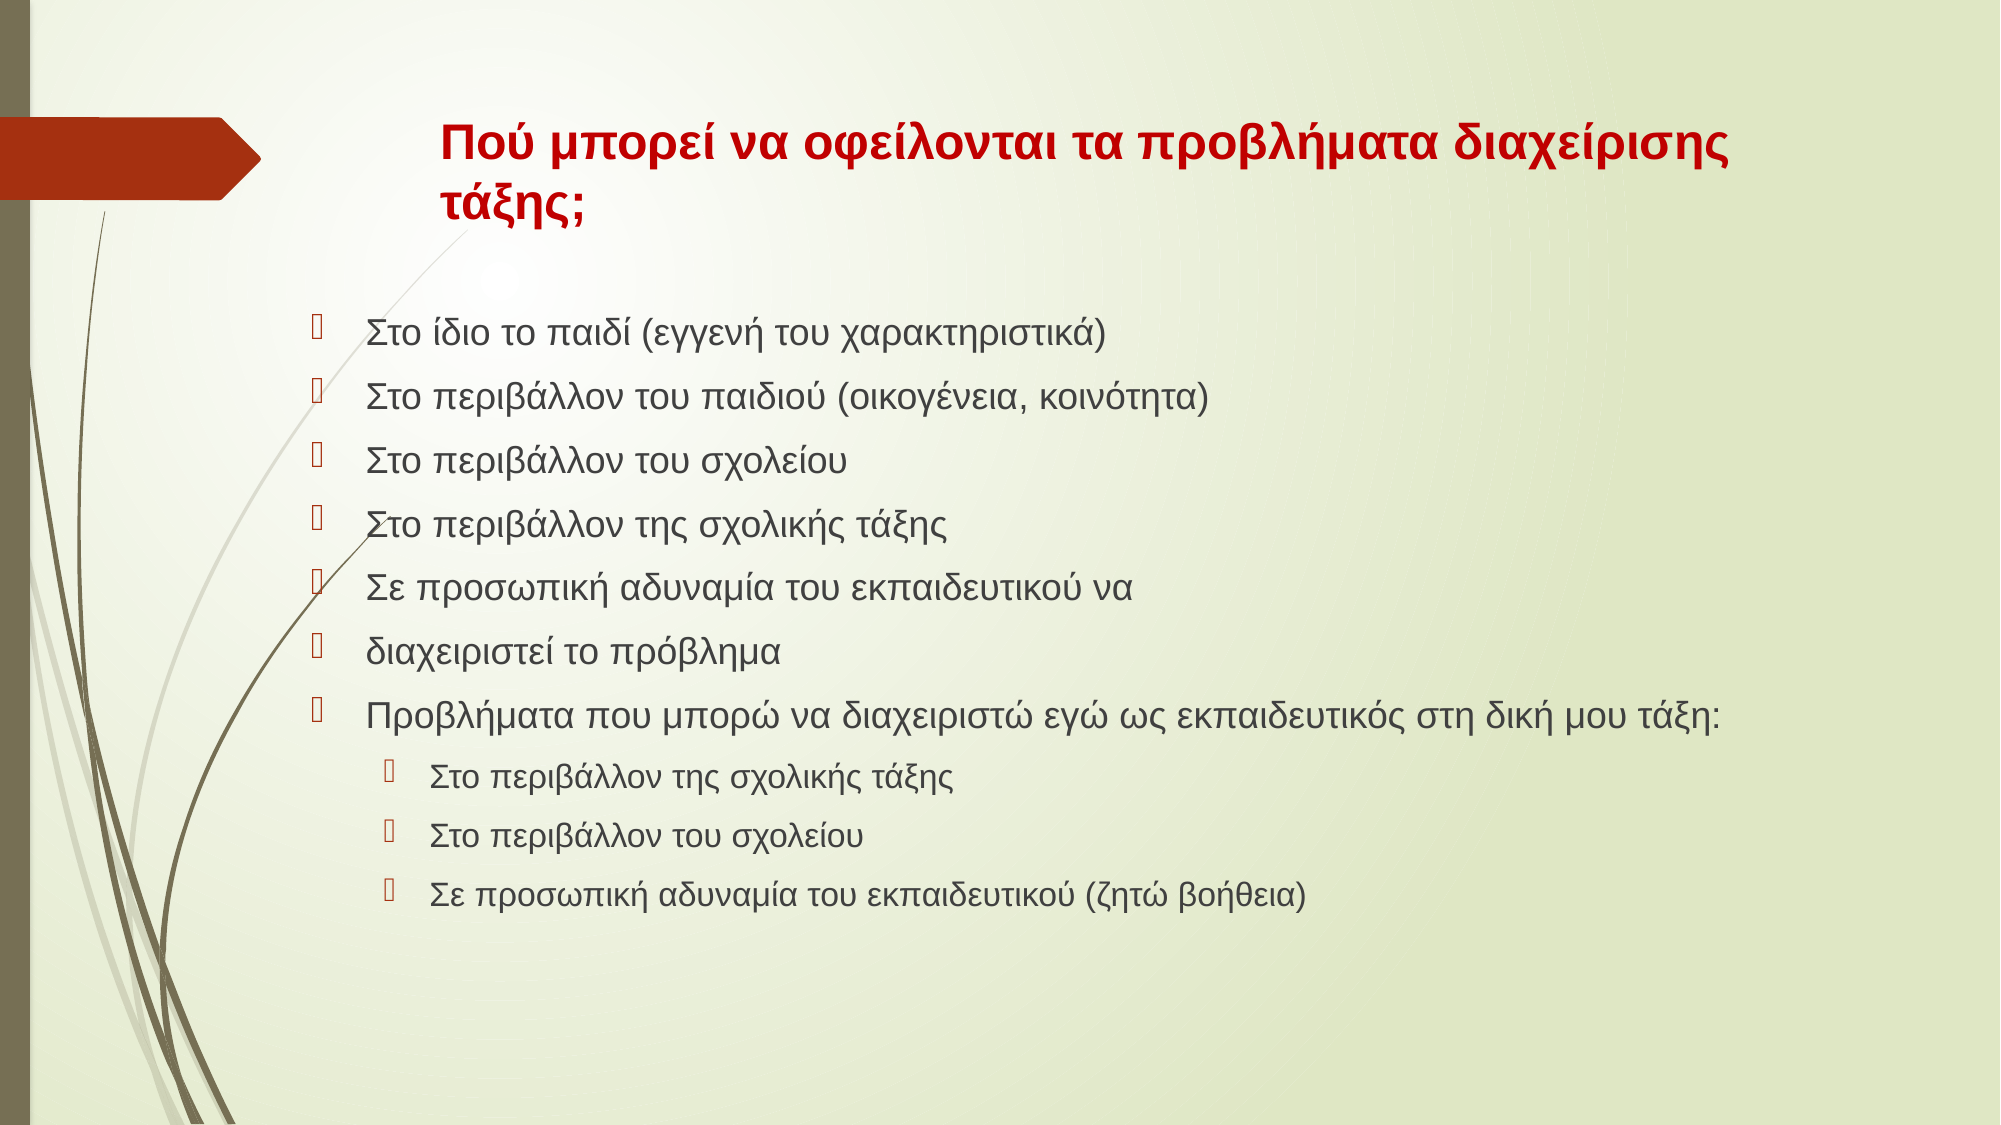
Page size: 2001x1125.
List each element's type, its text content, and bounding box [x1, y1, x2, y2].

title Πού μπορεί να οφείλονται τα προβλήματα διαχείρισης τάξης; [425, 102, 1888, 274]
list Στο ίδιο το παιδί (εγγενή του χαρακτηριστικά) Στο περιβάλλον του παιδιού (οικογένεια, κοινότητα) Στο περιβάλλον του σχολείου Στο περιβάλλον της σχολικής τάξης Σε προσωπική αδυναμία του εκπαιδευτικού να διαχειριστεί το πρόβλημα Προβλήματα που μπορώ να διαχειριστώ εγώ ως εκπαιδευτικός στη δική μου τάξη: Στο περιβάλλον της σχολικής τάξης Στο περιβάλλον του σχολείου Σε προσωπική αδυναμία του εκπαιδευτικού (ζητώ βοήθεια) [295, 300, 1759, 946]
